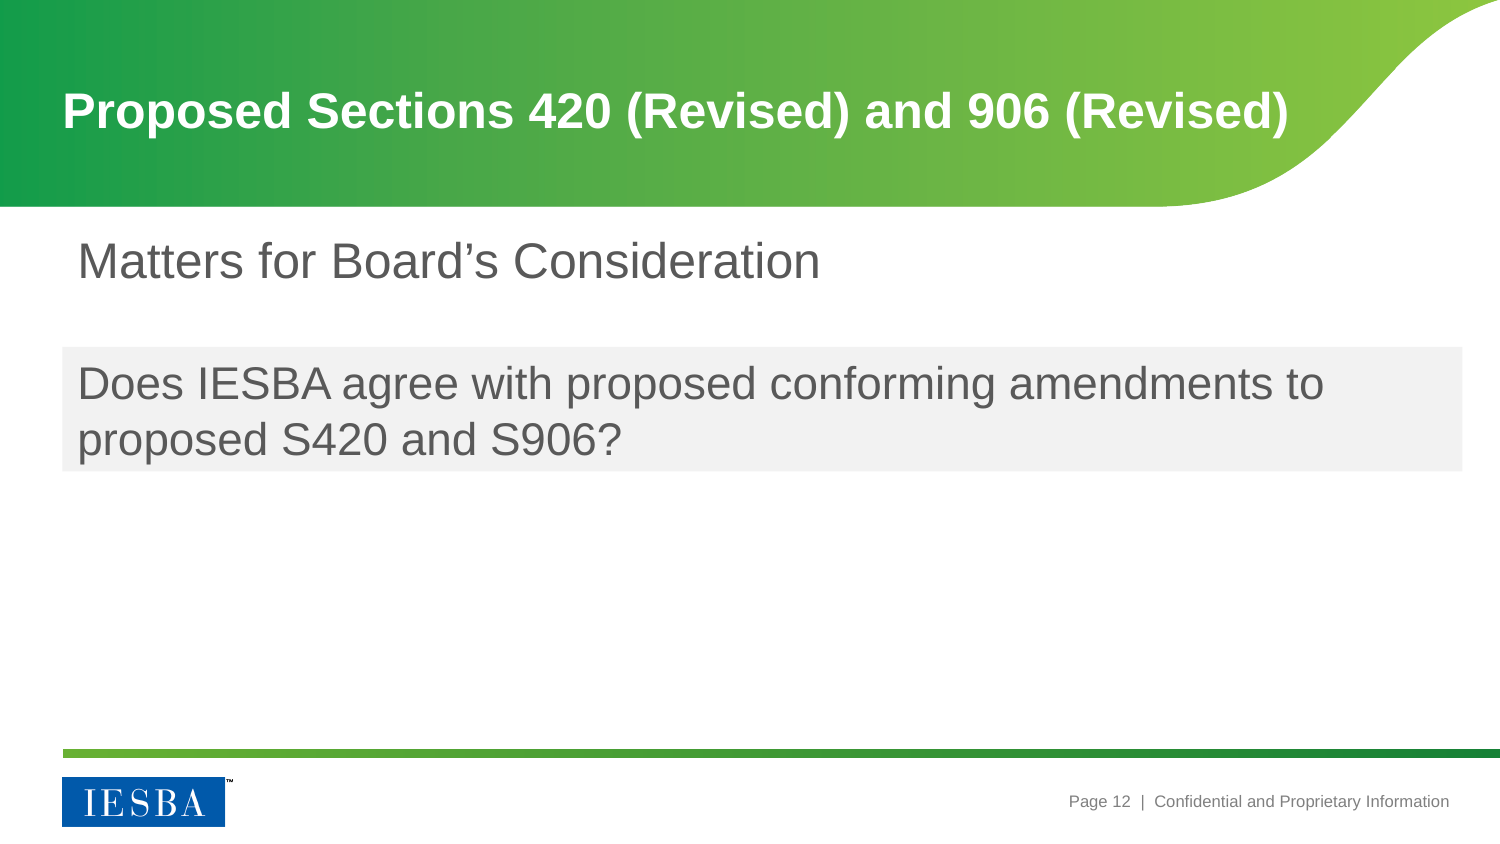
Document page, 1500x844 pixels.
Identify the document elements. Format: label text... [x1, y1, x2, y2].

picture [0, 0, 1500, 207]
list Matters for Board’s Consideration [62, 220, 863, 322]
picture [62, 777, 233, 827]
text_box Does IESBA agree with proposed conforming amendments to proposed S420 and S906? [62, 346, 1463, 472]
title Proposed Sections 420 (Revised) and 906 (Revised) [62, 75, 1300, 142]
